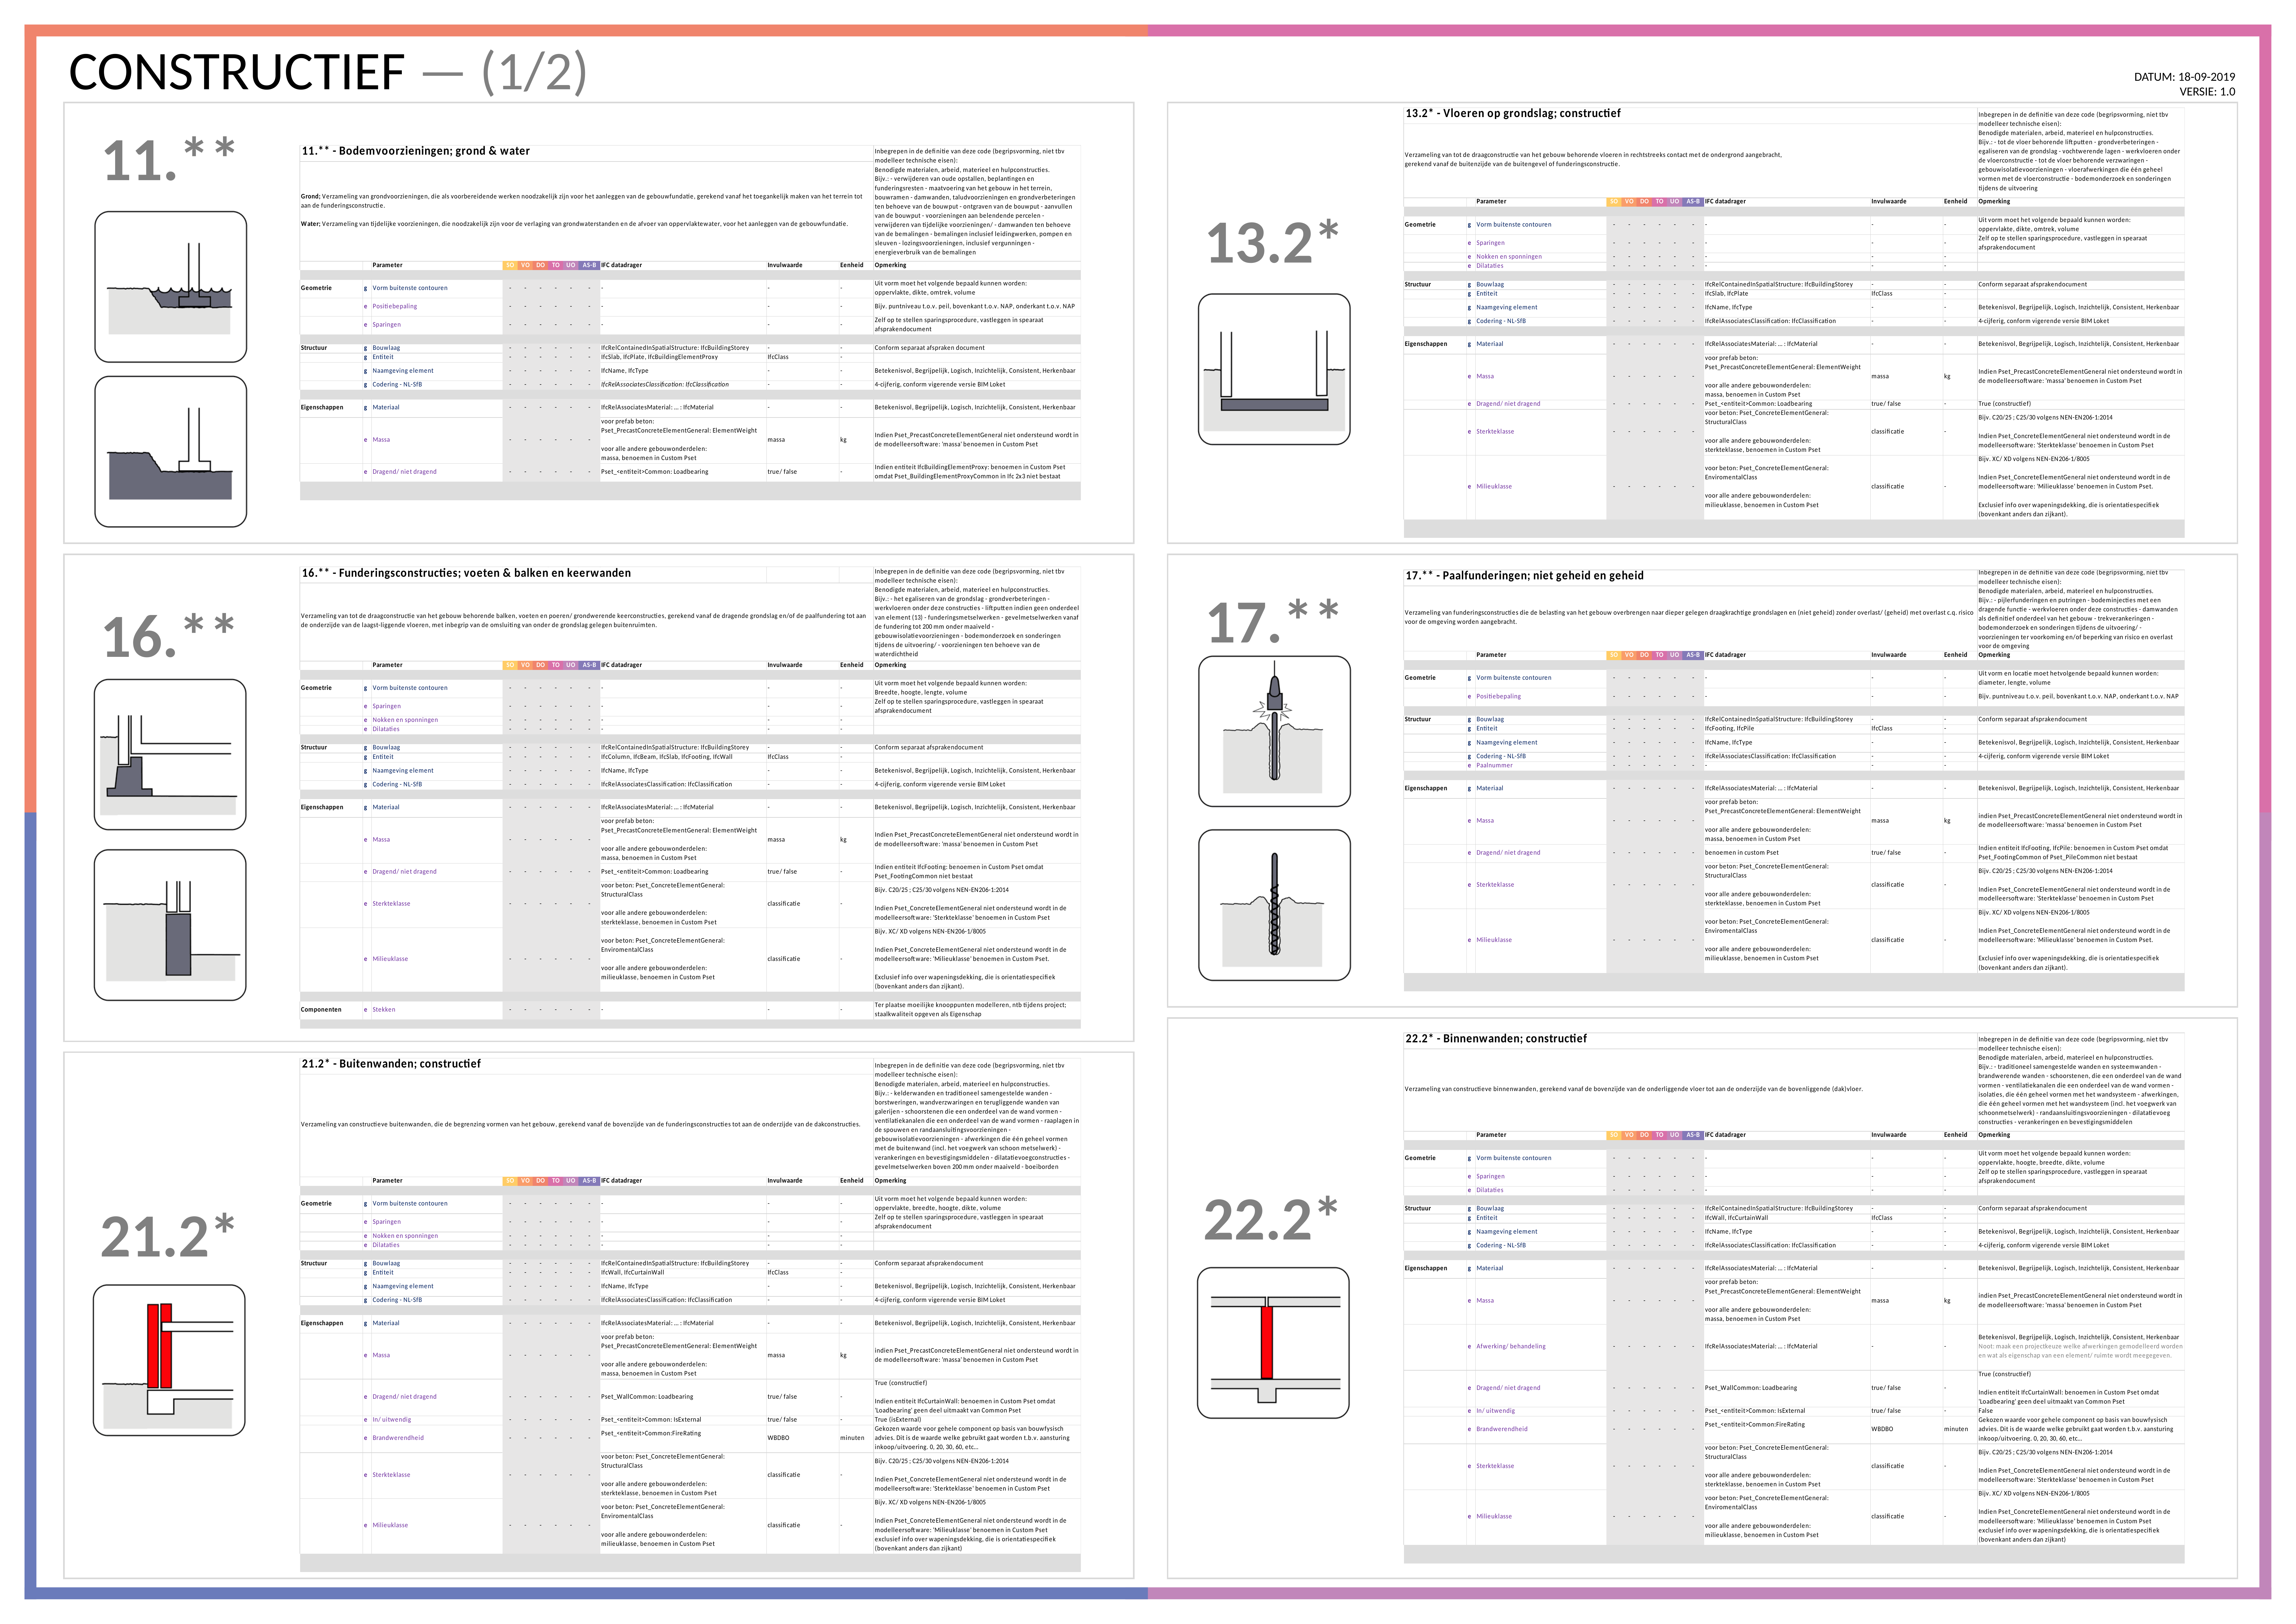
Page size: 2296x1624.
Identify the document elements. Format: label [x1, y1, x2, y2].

text_box [300, 145, 1082, 501]
text_box [1403, 107, 2185, 538]
text_box [300, 567, 1082, 1029]
text_box [93, 117, 248, 529]
text_box [24, 24, 2271, 1599]
text_box [93, 593, 248, 1002]
text_box [1403, 570, 2185, 992]
text_box [1403, 1033, 2185, 1564]
text_box [300, 1058, 1082, 1573]
text_box [1197, 199, 1352, 446]
text_box [92, 1193, 248, 1437]
text_box [1197, 579, 1352, 982]
text_box [1196, 1176, 1350, 1420]
